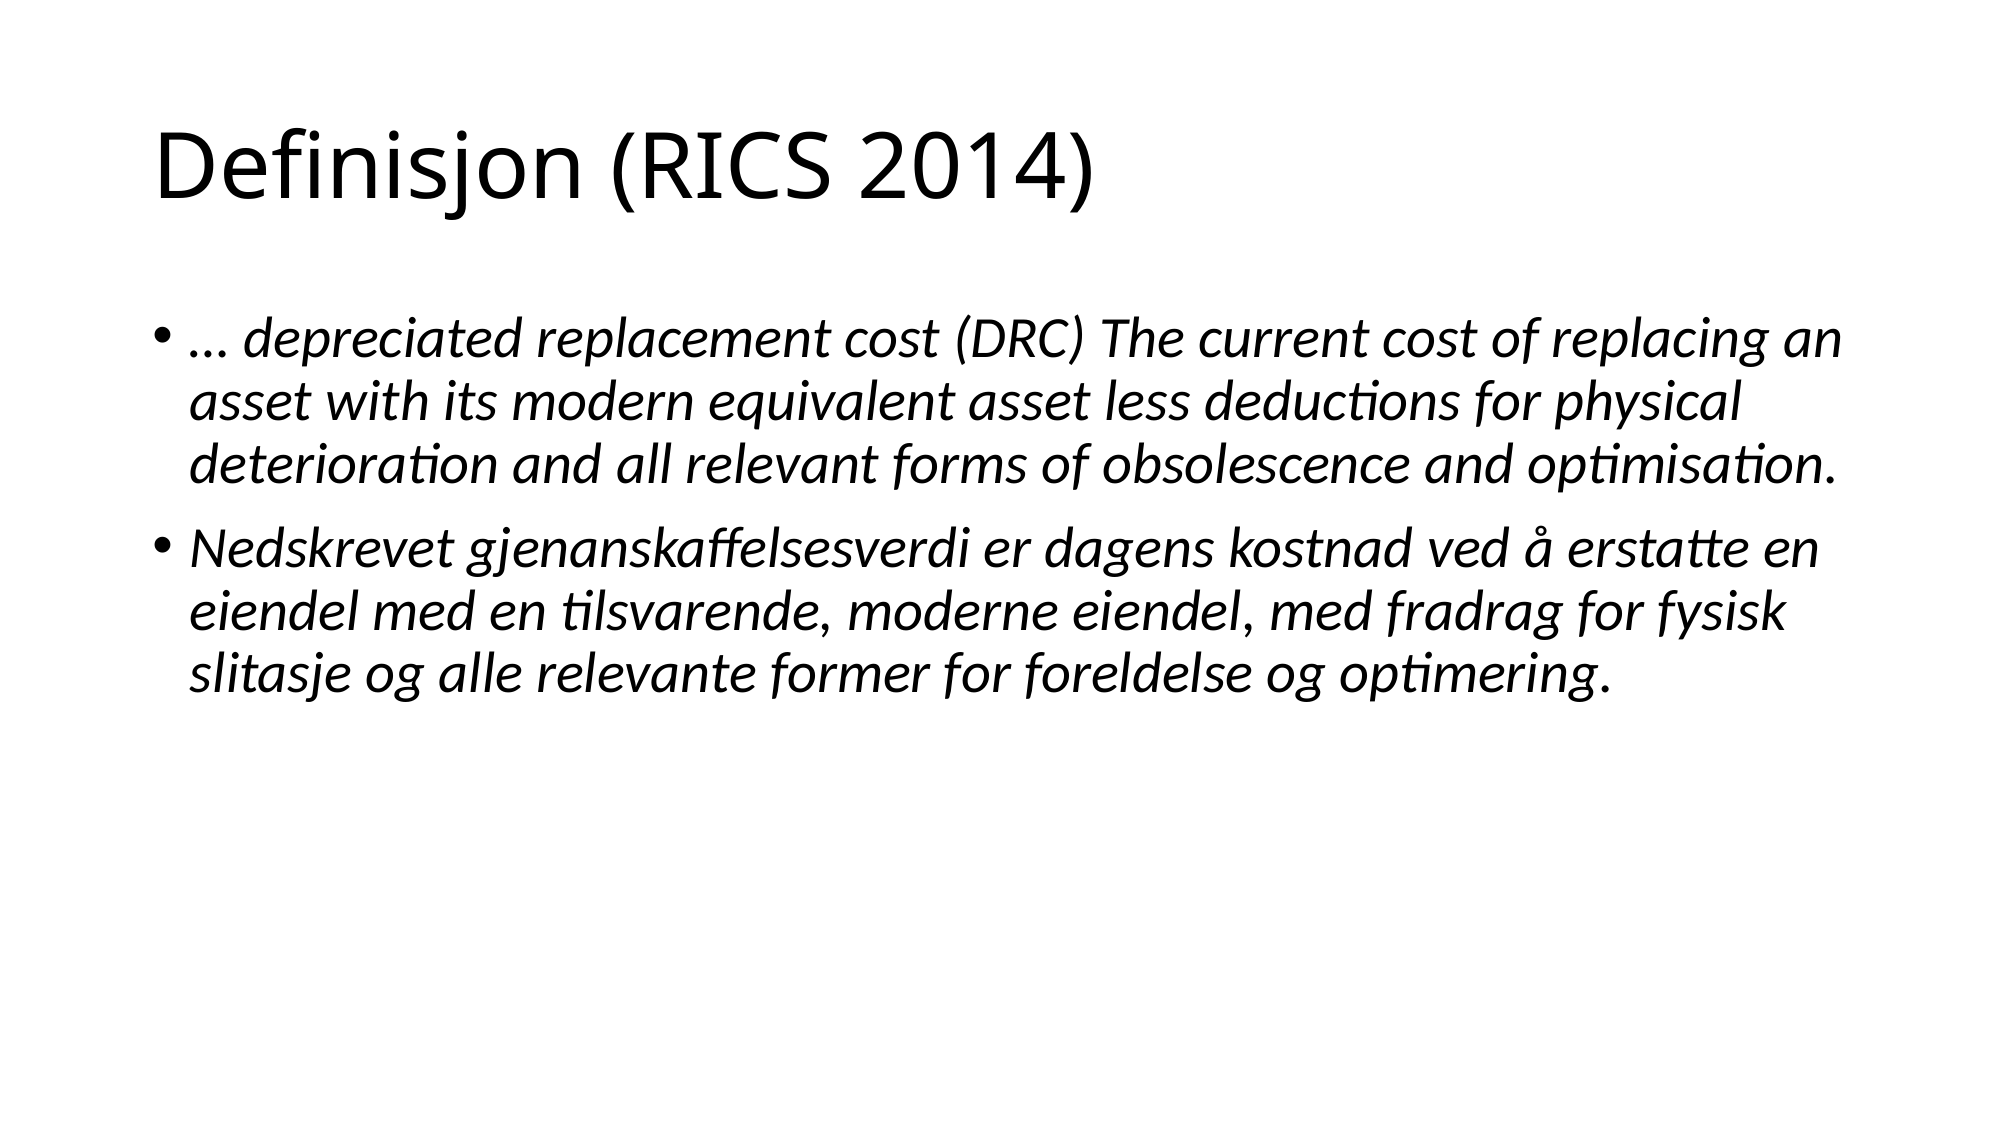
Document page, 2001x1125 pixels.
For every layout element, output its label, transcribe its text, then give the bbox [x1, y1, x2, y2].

list … depreciated replacement cost (DRC) The current cost of replacing an asset with its modern equivalent asset less deductions for physical deterioration and all relevant forms of obsolescence and optimisation. Nedskrevet gjenanskaffelsesverdi er dagens kostnad ved å erstatte en eiendel med en tilsvarende, moderne eiendel, med fradrag for fysisk slitasje og alle relevante former for foreldelse og optimering. [137, 299, 1863, 1014]
title Definisjon (RICS 2014) [137, 59, 1863, 278]
